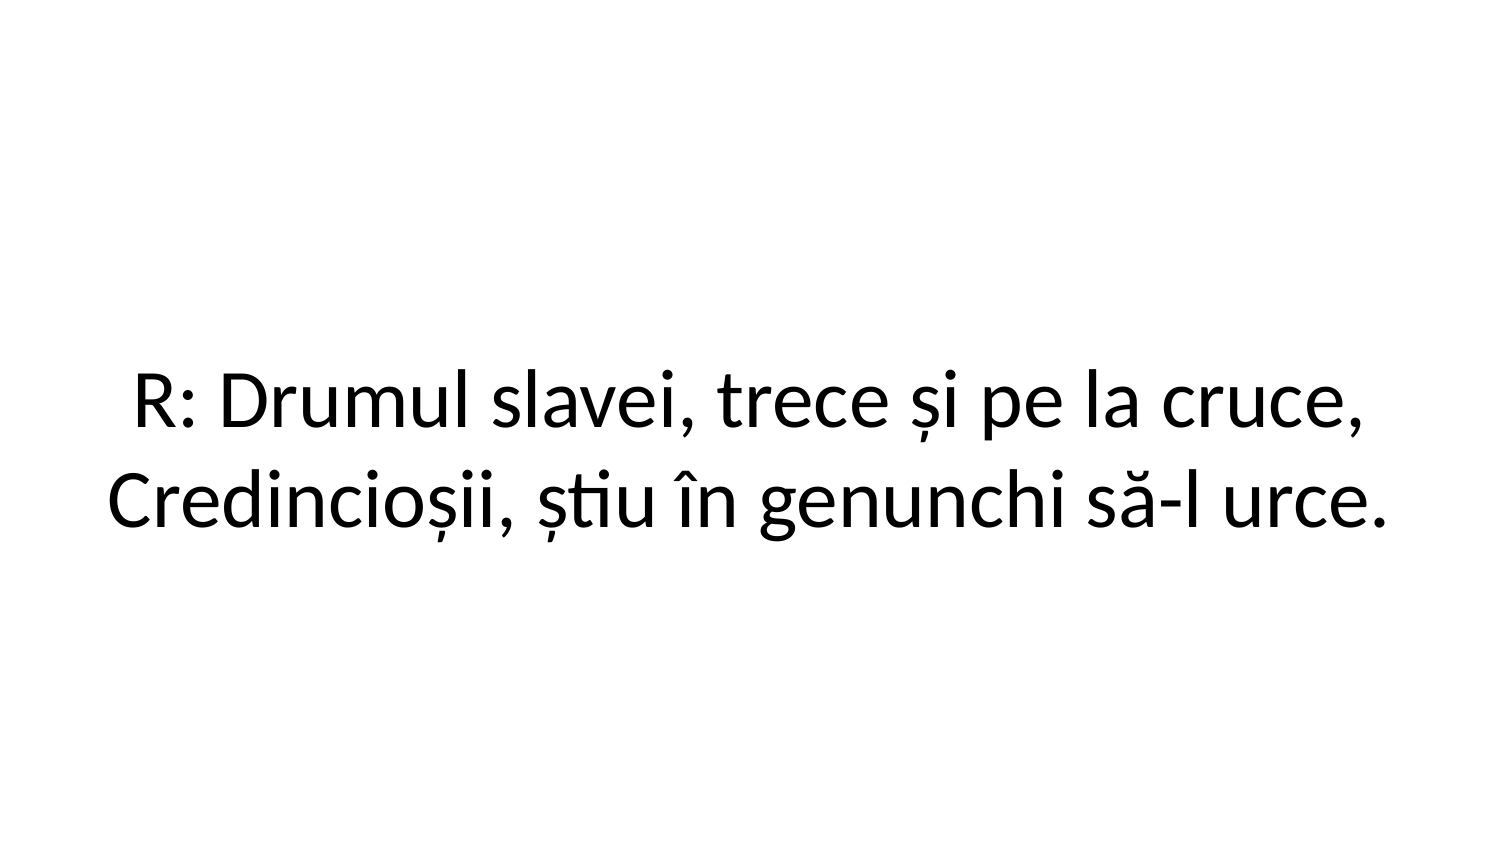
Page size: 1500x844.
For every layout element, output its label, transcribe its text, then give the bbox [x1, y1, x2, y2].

text_box R: Drumul slavei, trece și pe la cruce, Credincioșii, știu în genunchi să-l urce. [93, 292, 1407, 552]
